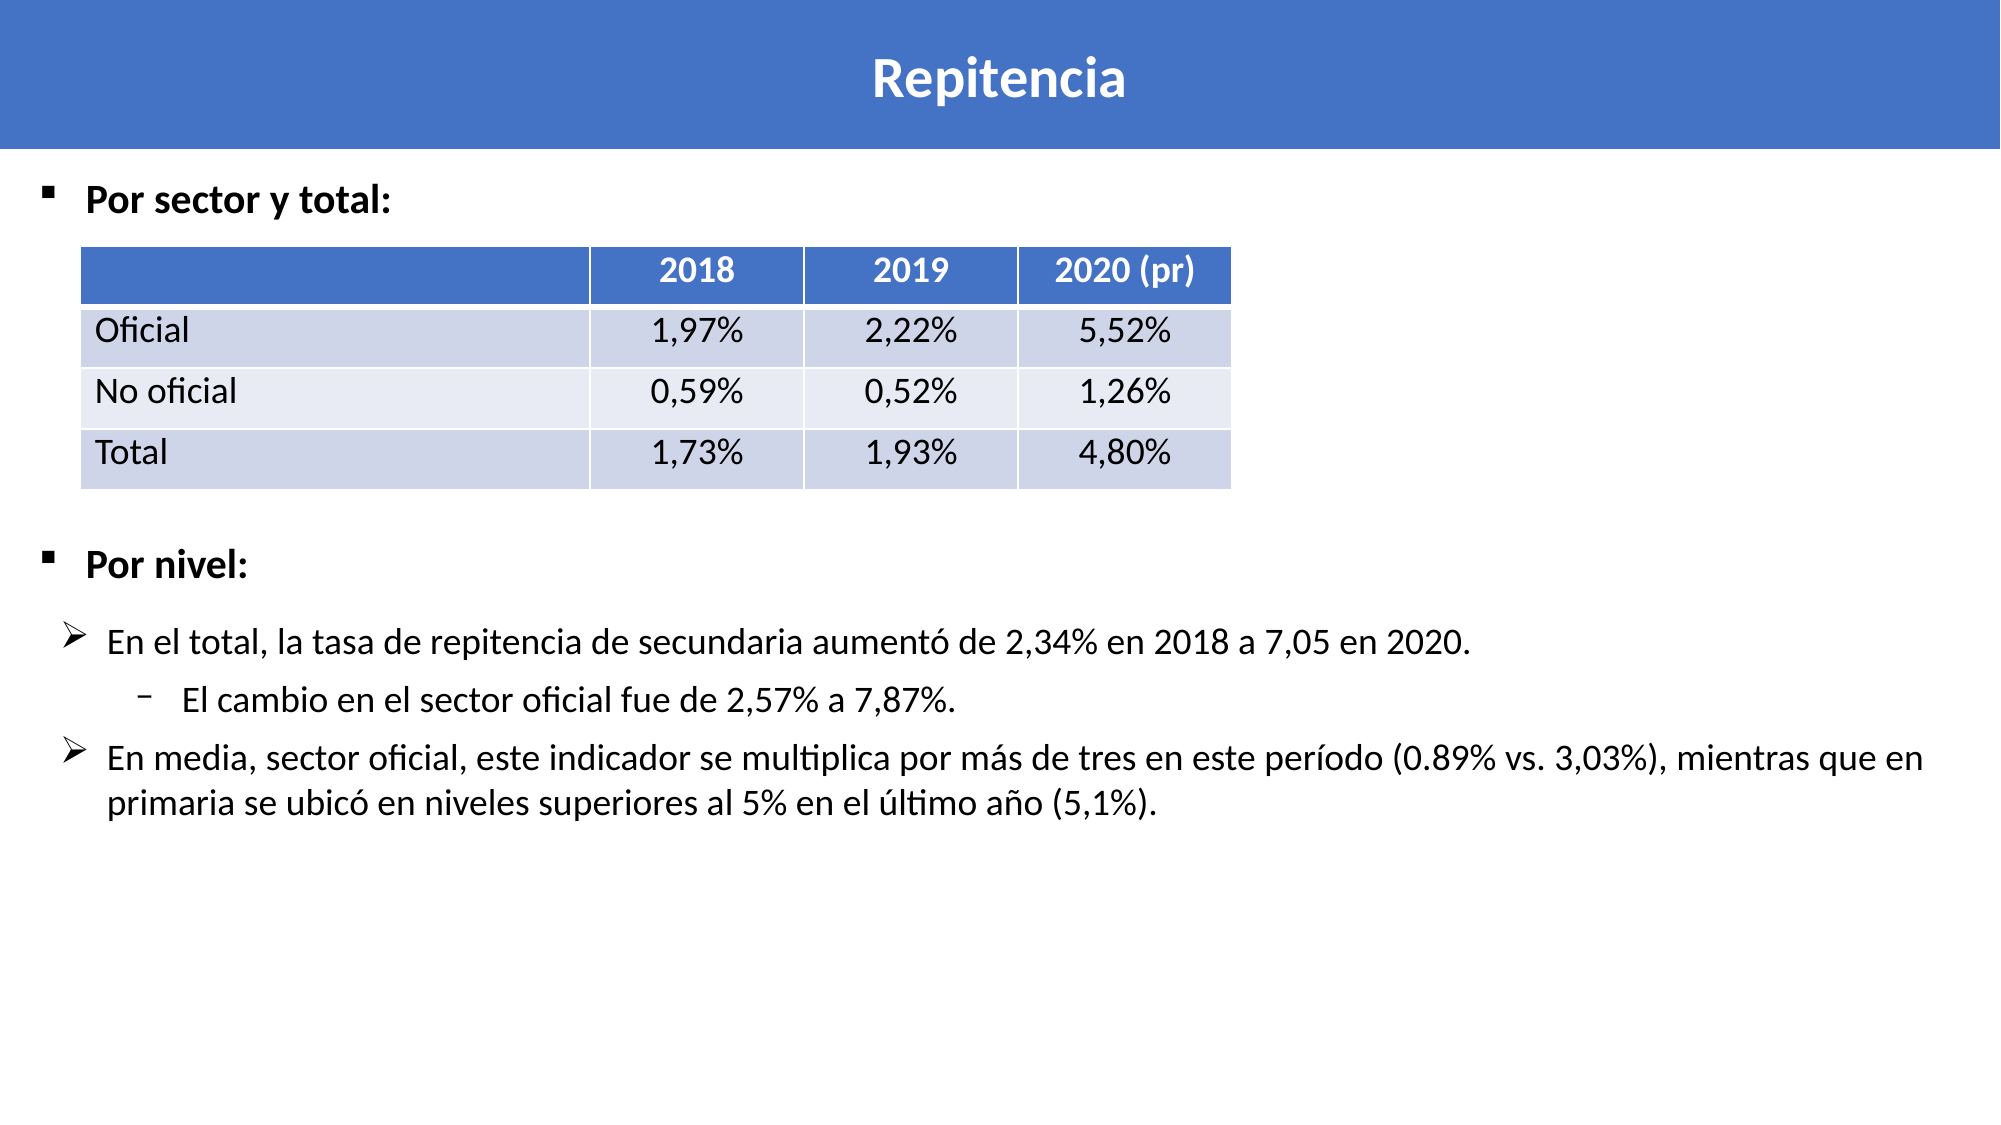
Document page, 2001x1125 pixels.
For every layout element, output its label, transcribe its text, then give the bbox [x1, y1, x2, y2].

table_header 2020 (pr) [1019, 247, 1231, 304]
table_header 2019 [805, 247, 1017, 304]
table_cell 0,59% [591, 369, 803, 428]
text_box Repitencia [0, 0, 2000, 150]
table_cell 4,80% [1019, 430, 1231, 489]
table_cell 2,22% [805, 310, 1017, 367]
text_box En el total, la tasa de repitencia de secundaria aumentó de 2,34% en 2018 a 7,05 en 2020. El cambio en el sector oficial fue de 2,57% a 7,87%. En media, sector oficial, este indicador se multiplica por más de tres en este período (0.89% vs. 3,03%), mientras que en primaria se ubicó en niveles superiores al 5% en el último año (5,1%). [45, 610, 1955, 830]
table_cell Oficial [81, 310, 589, 367]
table_header 2018 [591, 247, 803, 304]
text_box Por sector y total: [24, 164, 577, 230]
table_header [81, 247, 589, 304]
table_cell 1,97% [591, 310, 803, 367]
table_cell No oficial [81, 369, 589, 428]
table_cell 0,52% [805, 369, 1017, 428]
table_cell 1,26% [1019, 369, 1231, 428]
table_cell Total [81, 430, 589, 489]
table_cell 1,73% [591, 430, 803, 489]
table_cell 5,52% [1019, 310, 1231, 367]
table_cell 1,93% [805, 430, 1017, 489]
text_box Por nivel: [24, 529, 577, 595]
